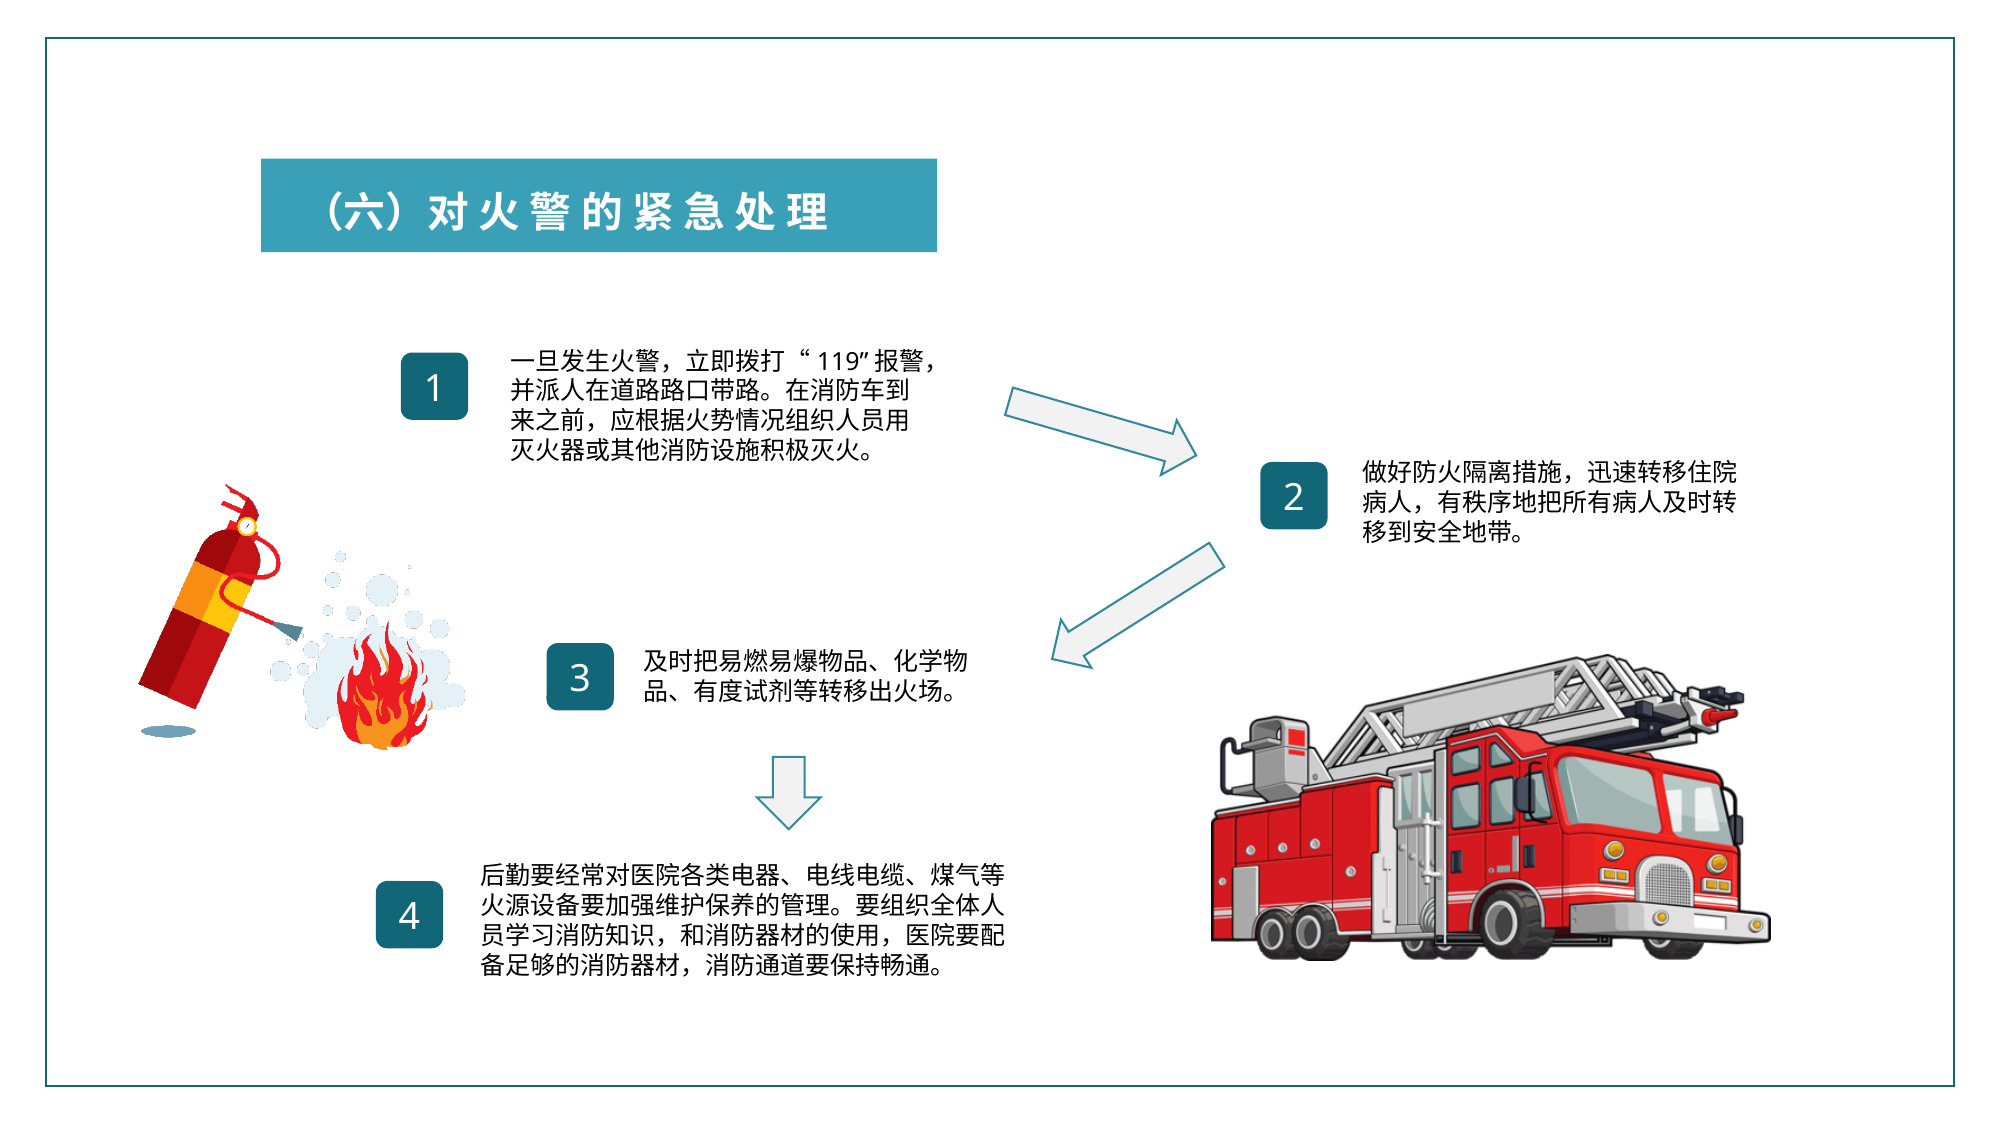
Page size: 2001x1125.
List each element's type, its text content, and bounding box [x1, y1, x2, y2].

text_box 一旦发生火警，立即拨打“119”报警，并派人在道路路口带路。在消防车到来之前，应根据火势情况组织人员用灭火器或其他消防设施积极灭火。 [496, 337, 950, 473]
text_box 2 [1259, 460, 1329, 531]
text_box （六）对 火 警 的 紧 急 处 理 [287, 153, 843, 243]
text_box [754, 755, 824, 831]
picture [138, 484, 465, 750]
text_box 1 [399, 351, 470, 421]
picture [1211, 654, 1771, 961]
text_box 后勤要经常对医院各类电器、电线电缆、煤气等火源设备要加强维护保养的管理。要组织全体人员学习消防知识，和消防器材的使用，医院要配备足够的消防器材，消防通道要保持畅通。 [465, 852, 1033, 987]
text_box 做好防火隔离措施，迅速转移住院病人，有秩序地把所有病人及时转移到安全地带。 [1347, 448, 1771, 554]
text_box [260, 158, 938, 253]
text_box 4 [374, 879, 445, 950]
text_box 3 [545, 642, 615, 712]
text_box [1003, 386, 1198, 478]
text_box 及时把易燃易爆物品、化学物品、有度试剂等转移出火场。 [628, 638, 1005, 713]
text_box [1050, 541, 1226, 670]
